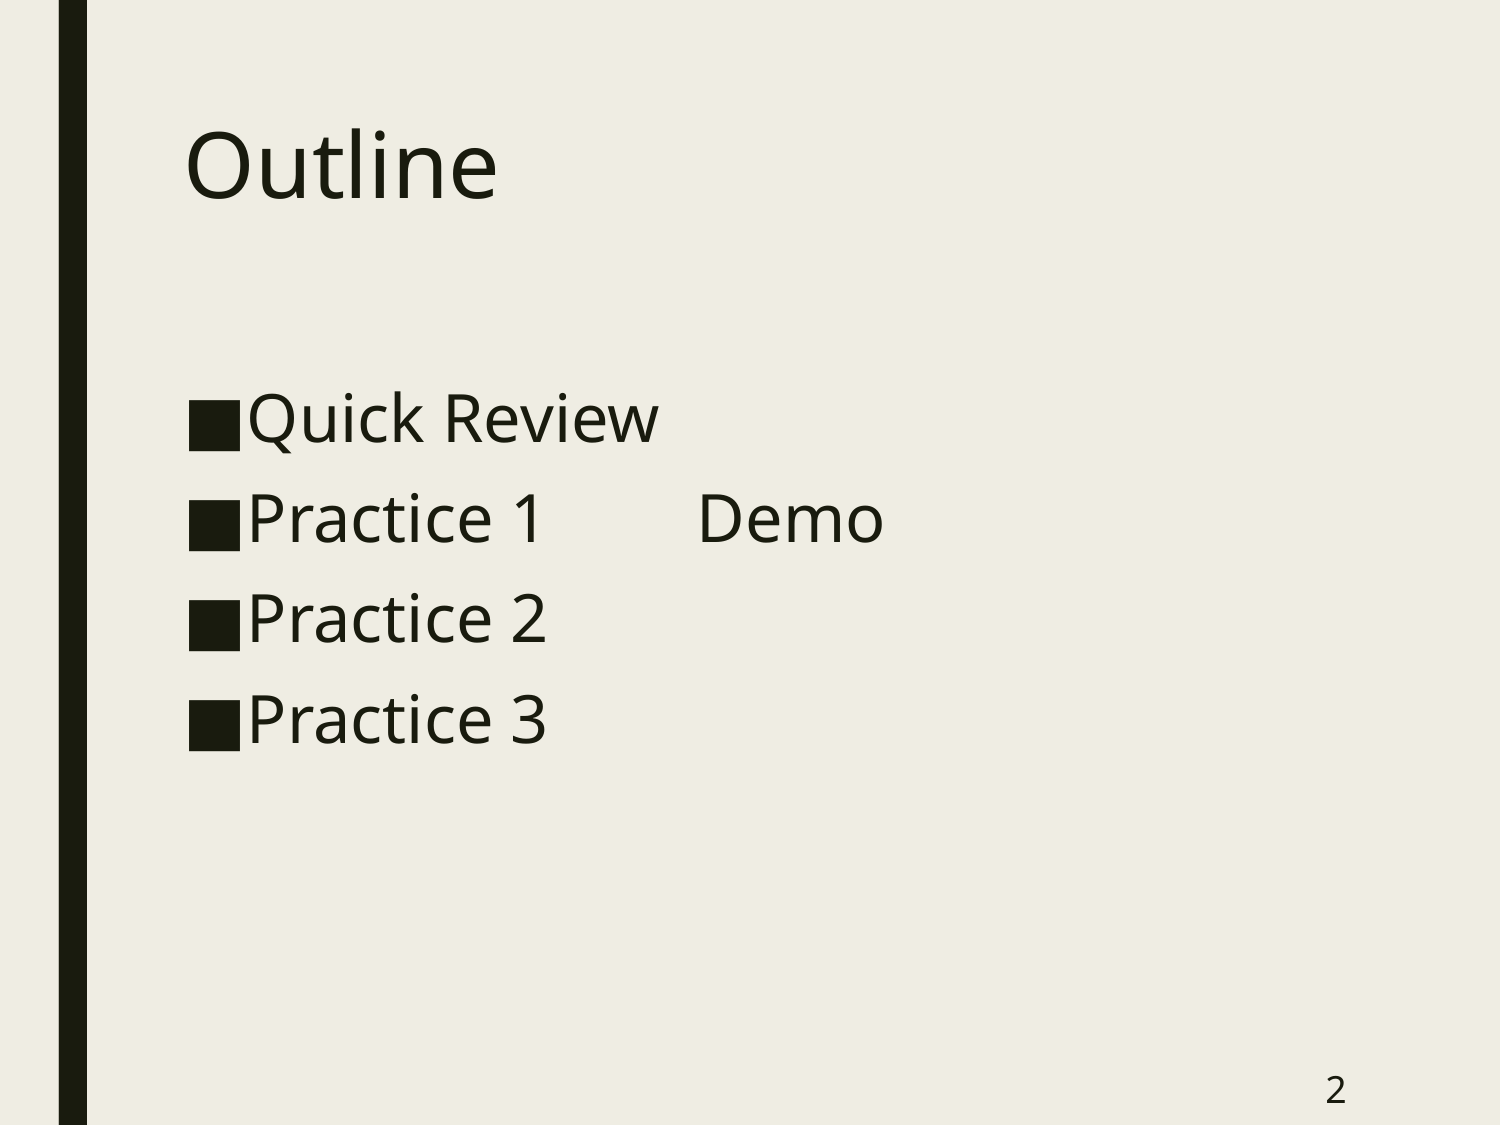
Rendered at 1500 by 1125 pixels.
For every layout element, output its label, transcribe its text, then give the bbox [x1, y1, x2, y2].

list Quick Review Practice 1 Demo Practice 2 Practice 3 [168, 375, 1351, 963]
title Outline [168, 112, 1351, 357]
slide_number 2 [1165, 1058, 1362, 1125]
